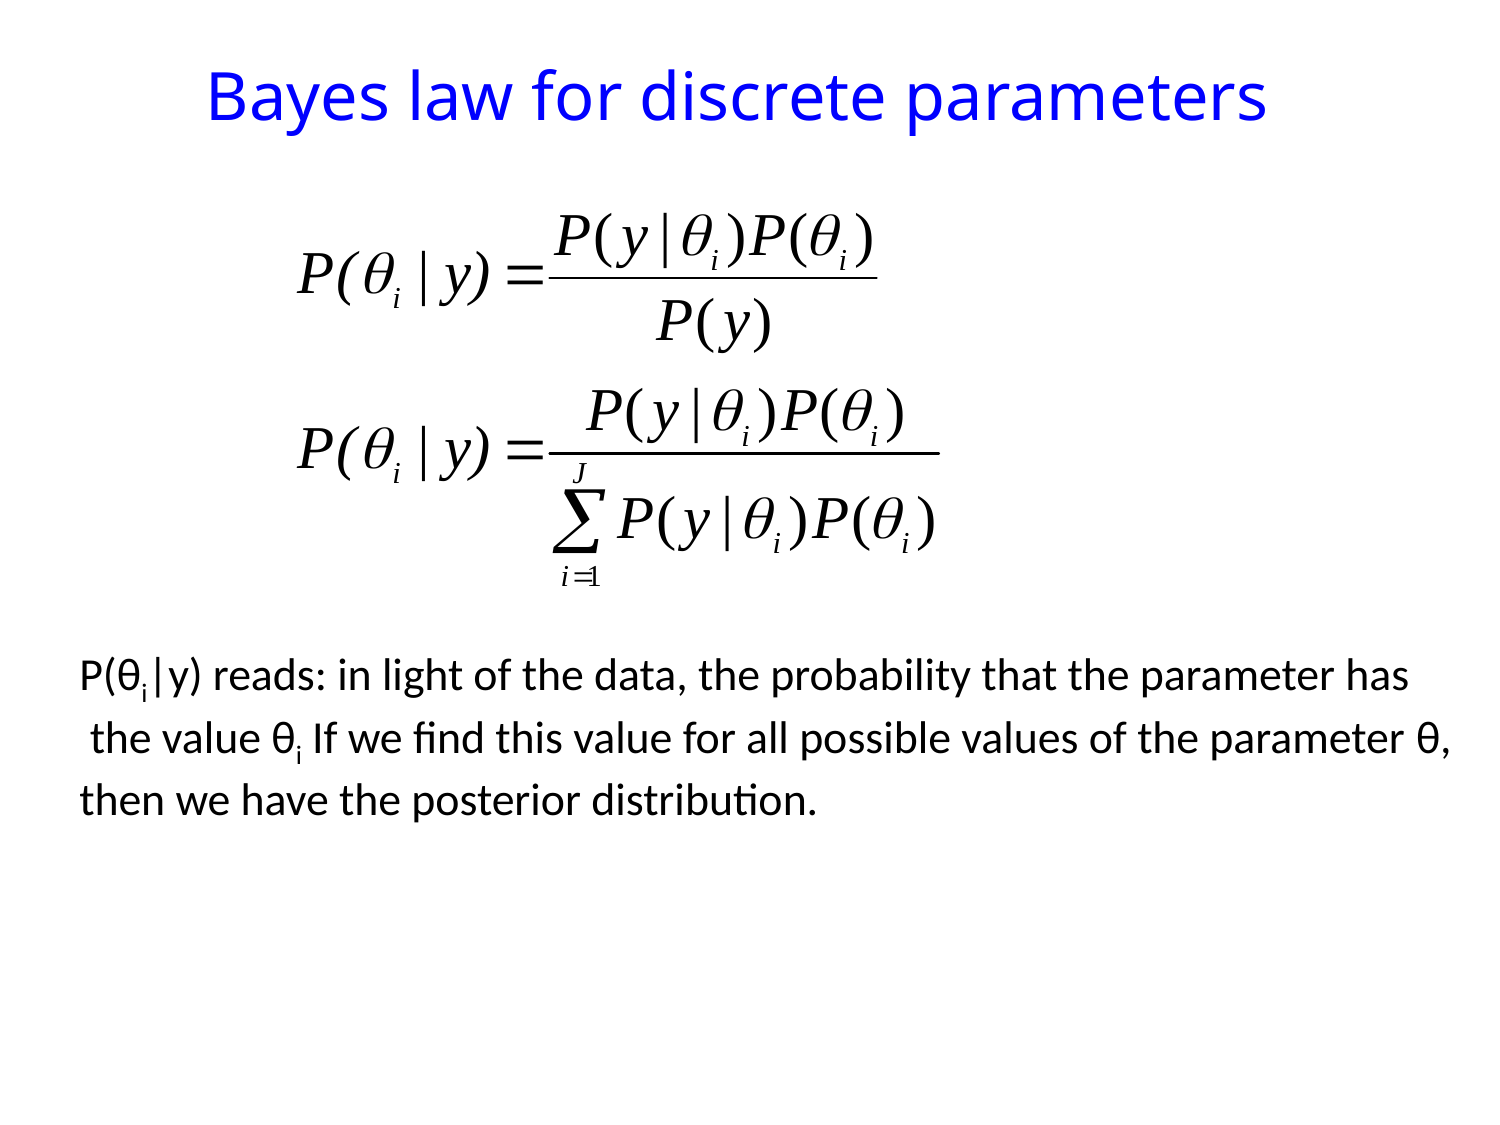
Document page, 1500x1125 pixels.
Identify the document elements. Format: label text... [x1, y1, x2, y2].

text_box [287, 199, 948, 596]
text_box P(θi|y) reads: in light of the data, the probability that the parameter has the value θi If we find this value for all possible values of the parameter θ, then we have the posterior distribution. [64, 637, 1467, 833]
title Bayes law for discrete parameters [62, 0, 1413, 188]
